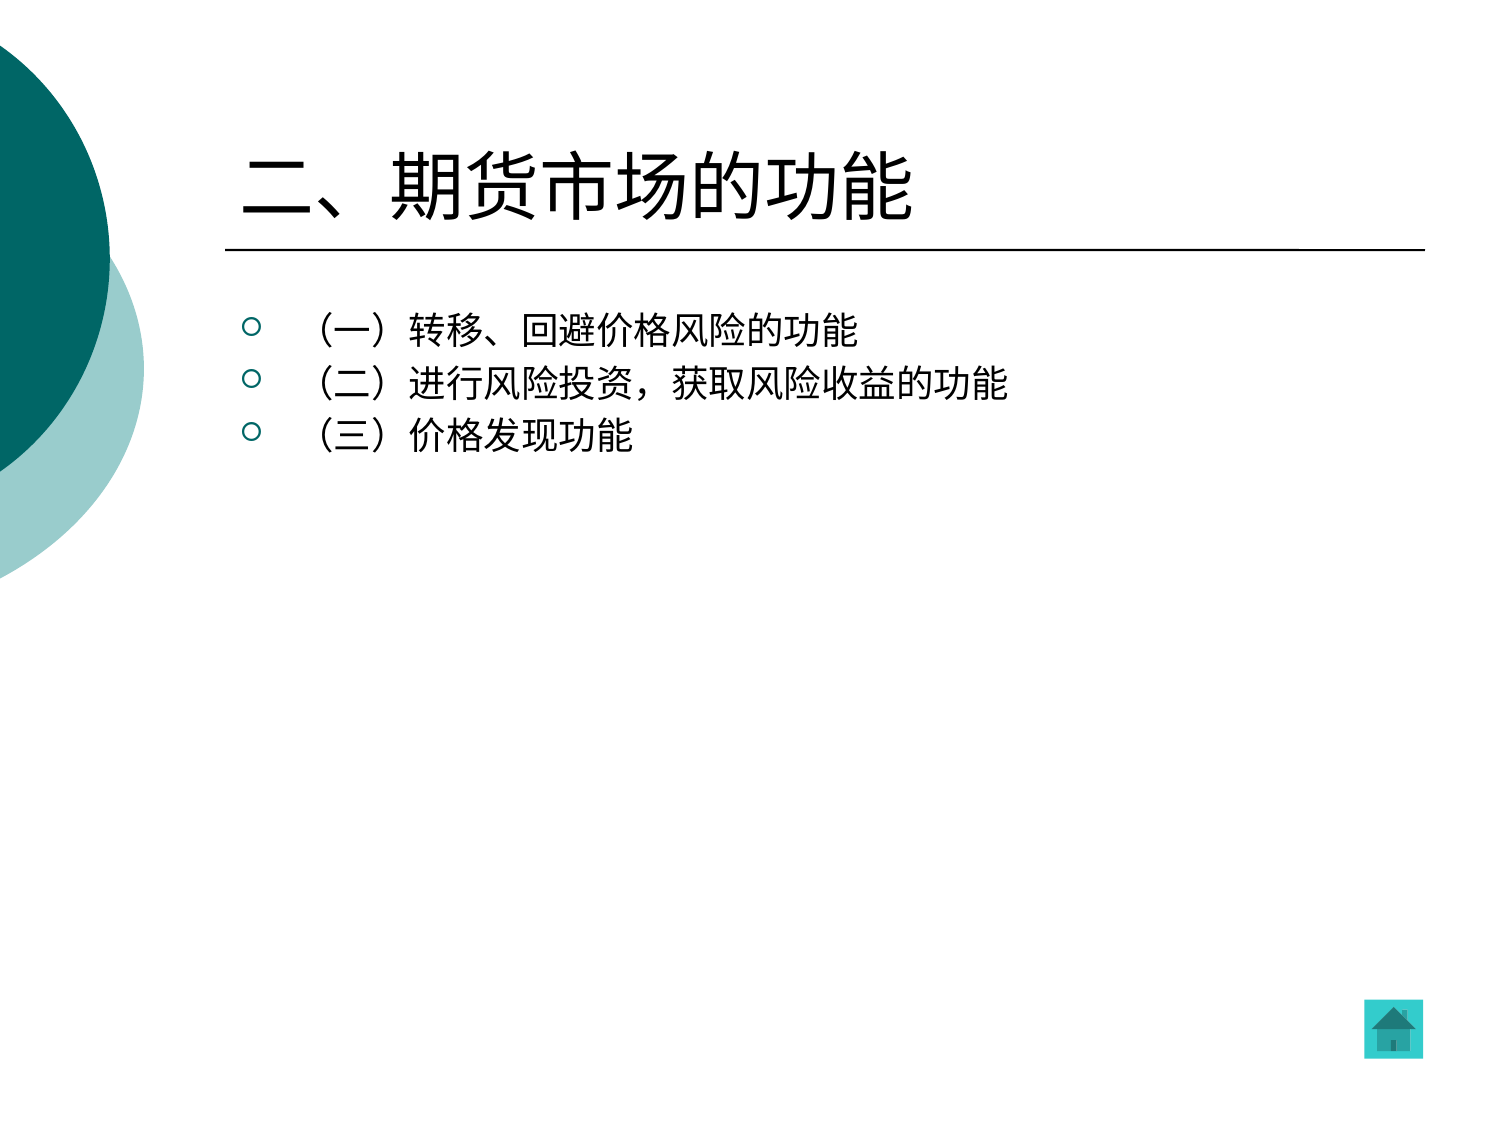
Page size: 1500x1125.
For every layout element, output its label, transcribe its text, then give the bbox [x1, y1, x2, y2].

list （一）转移、回避价格风险的功能 （二）进行风险投资，获取风险收益的功能 （三）价格发现功能 [224, 299, 1425, 975]
title 二、期货市场的功能 [224, 49, 1425, 238]
text_box [1364, 999, 1424, 1059]
